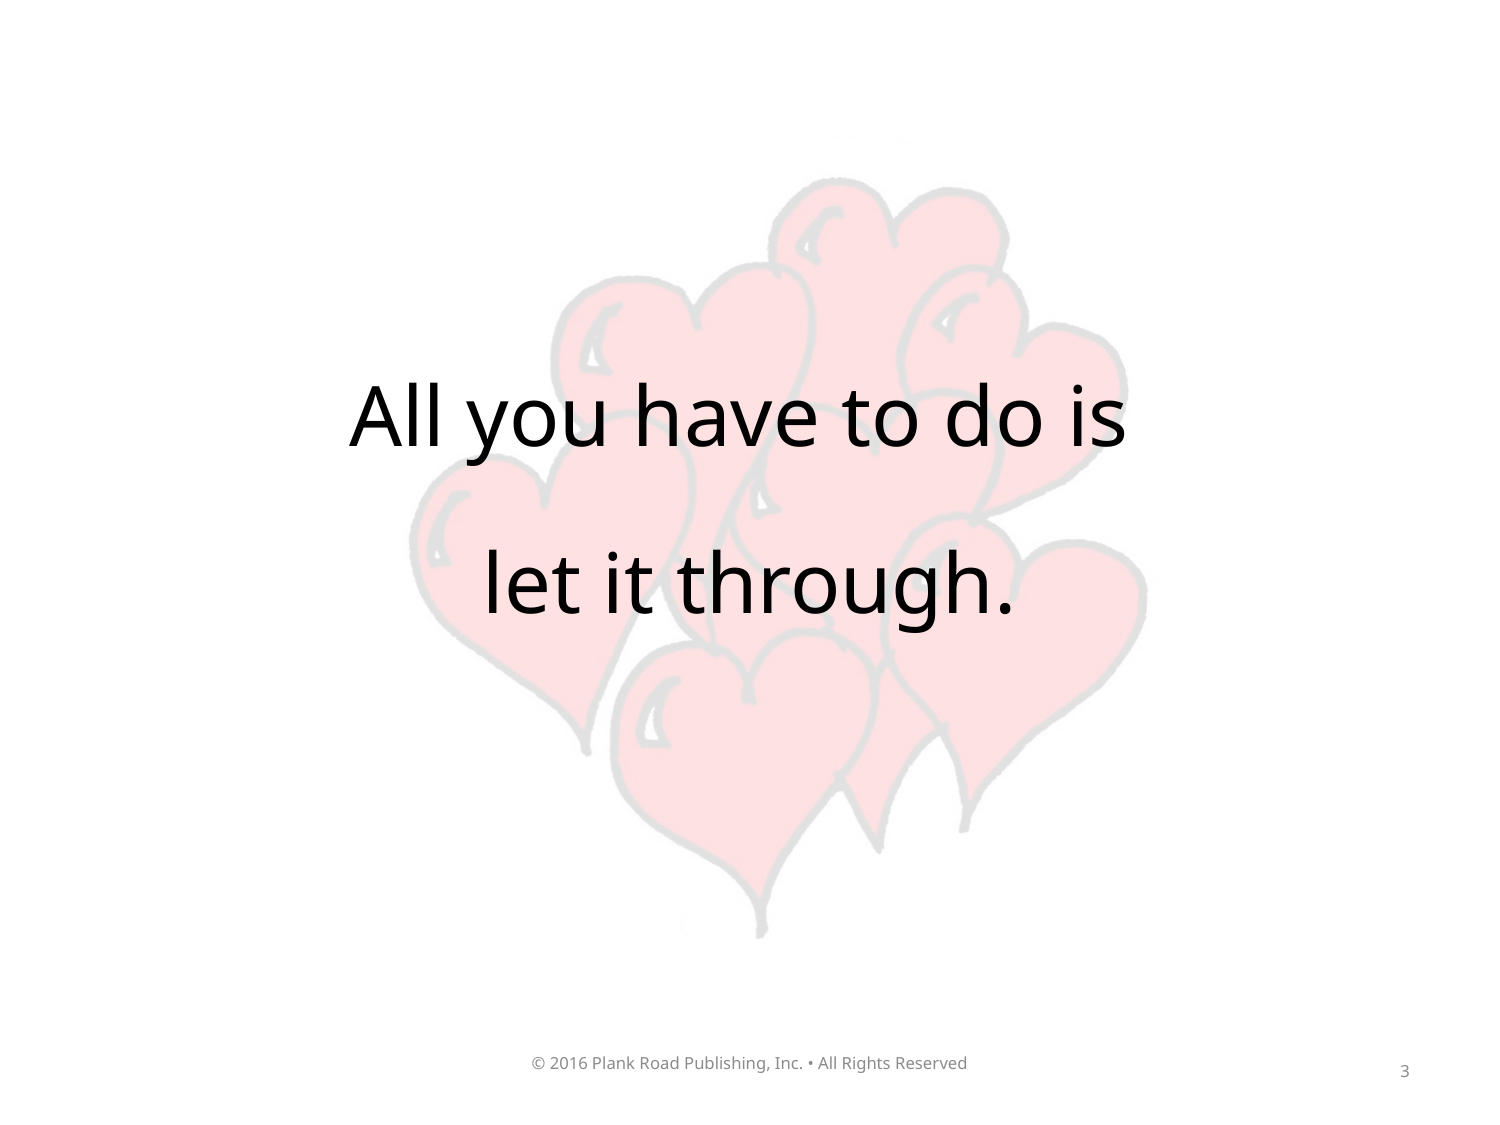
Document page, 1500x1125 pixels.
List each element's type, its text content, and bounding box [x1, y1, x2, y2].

list All you have to do is let it through. [75, 306, 1425, 1014]
slide_number 3 [1074, 1042, 1425, 1103]
picture [343, 106, 1279, 992]
